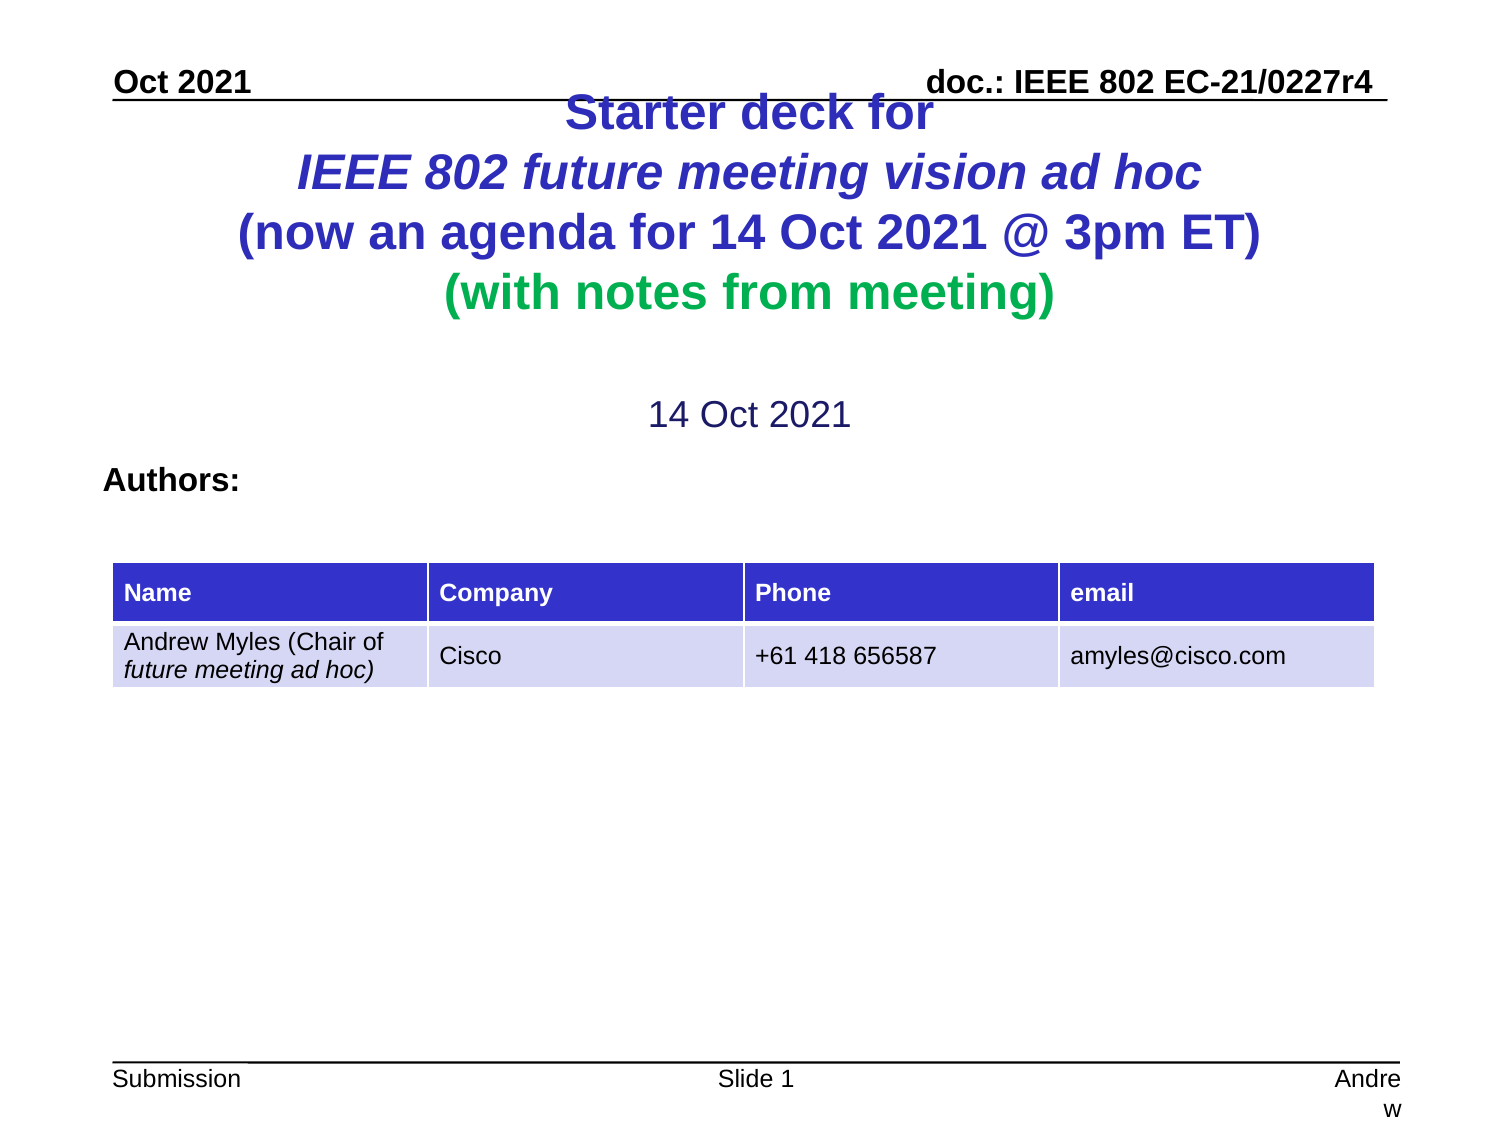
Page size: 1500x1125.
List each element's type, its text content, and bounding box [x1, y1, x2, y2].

list 14 Oct 2021 [112, 382, 1388, 445]
table_header email [1060, 563, 1374, 621]
slide_number Slide 1 [709, 1061, 803, 1093]
table_header Company [429, 563, 743, 621]
table_cell amyles@cisco.com [1060, 626, 1374, 687]
text_box Authors: [87, 450, 325, 513]
title Starter deck for IEEE 802 future meeting vision ad hoc (now an agenda for 14 Oct 2021 @ 3pm ET) (with notes from meeting) [112, 112, 1388, 288]
footer Andrew Myles, Cisco [1320, 1061, 1402, 1093]
table_header Phone [745, 563, 1058, 621]
table_cell Andrew Myles (Chair of future meeting ad hoc) [113, 626, 427, 687]
table_cell Cisco [429, 626, 743, 687]
table_cell +61 418 656587 [745, 626, 1058, 687]
table_header Name [113, 563, 427, 621]
